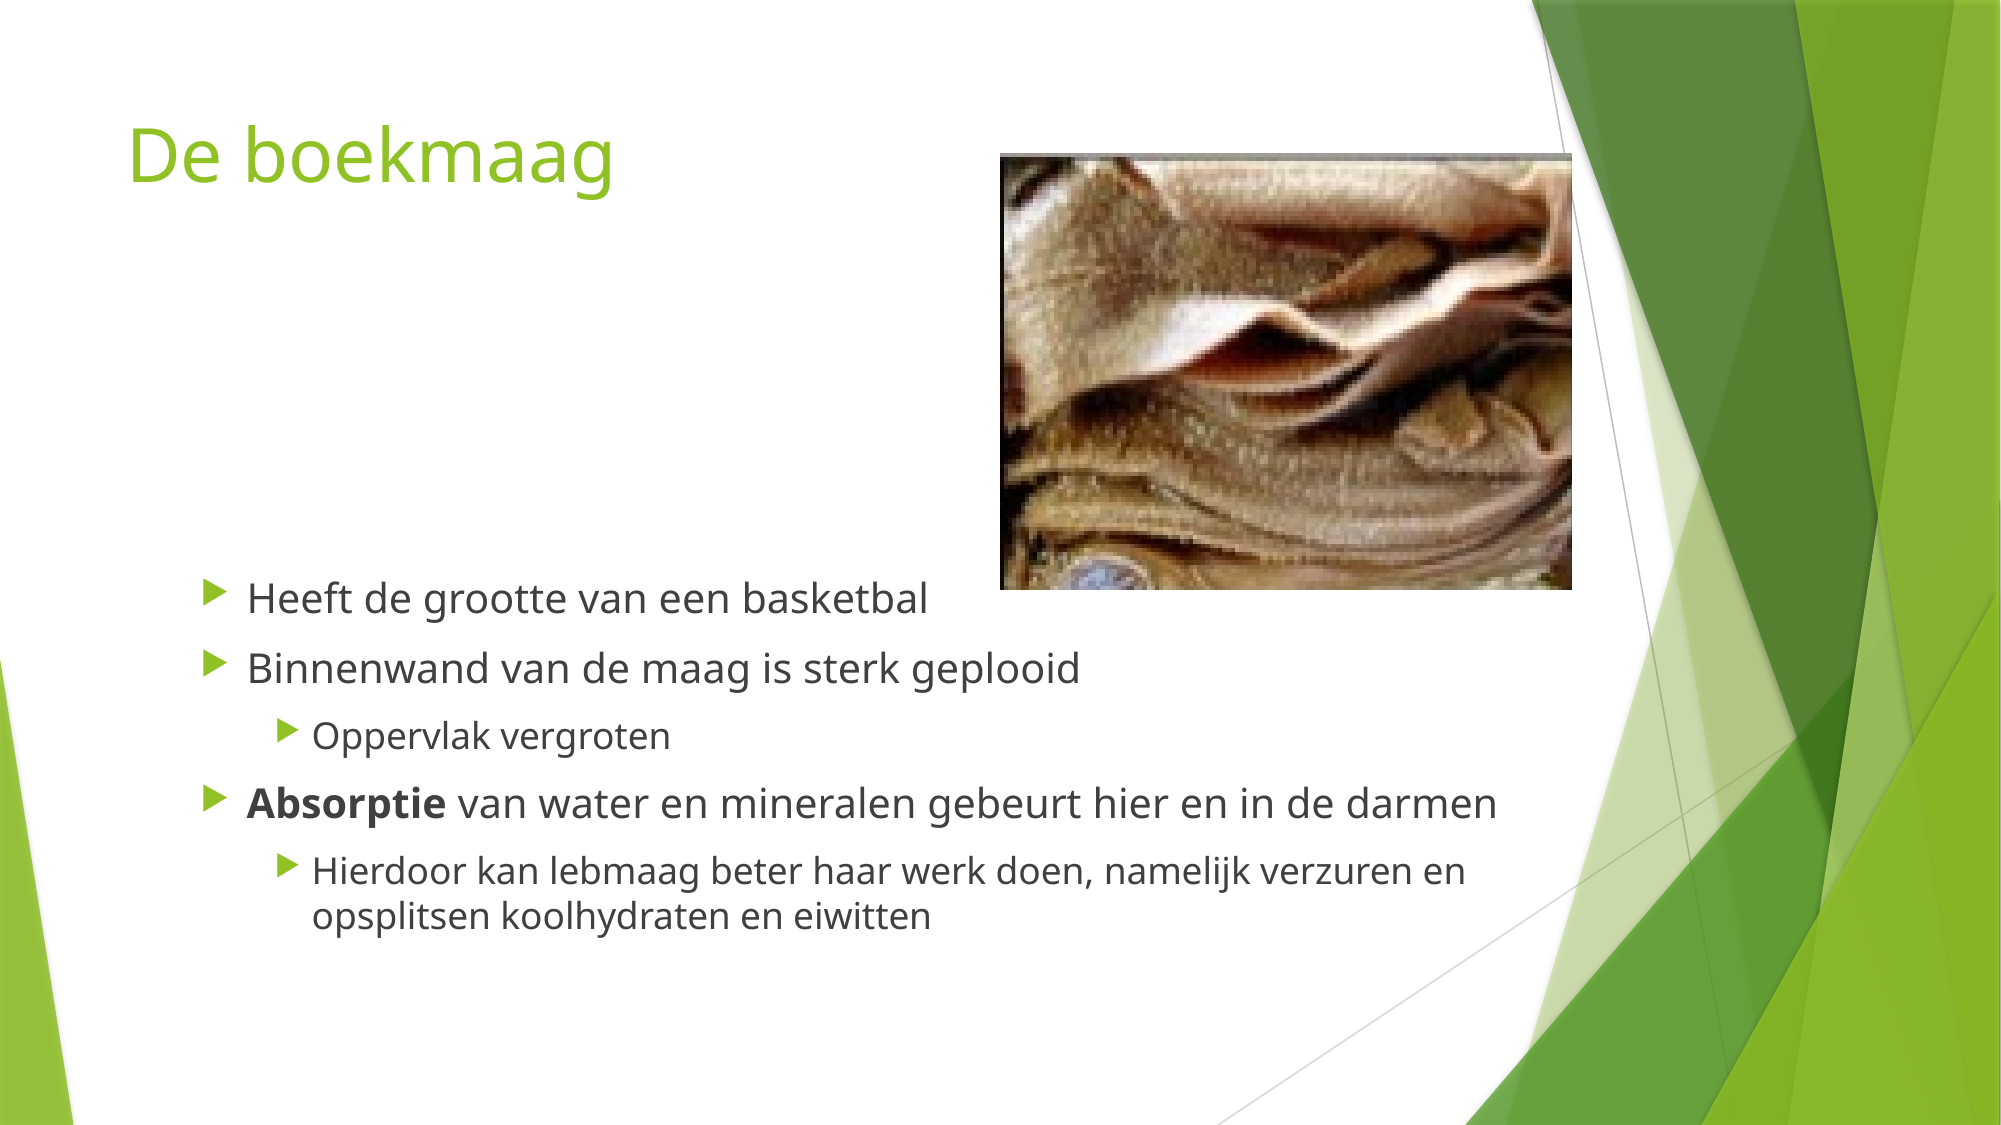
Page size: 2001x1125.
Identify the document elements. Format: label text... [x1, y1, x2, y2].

title De boekmaag [111, 99, 1522, 317]
picture [999, 152, 1573, 590]
list Heeft de grootte van een basketbal Binnenwand van de maag is sterk geplooid Oppervlak vergroten Absorptie van water en mineralen gebeurt hier en in de darmen Hierdoor kan lebmaag beter haar werk doen, namelijk verzuren en opsplitsen koolhydraten en eiwitten [111, 354, 1522, 992]
